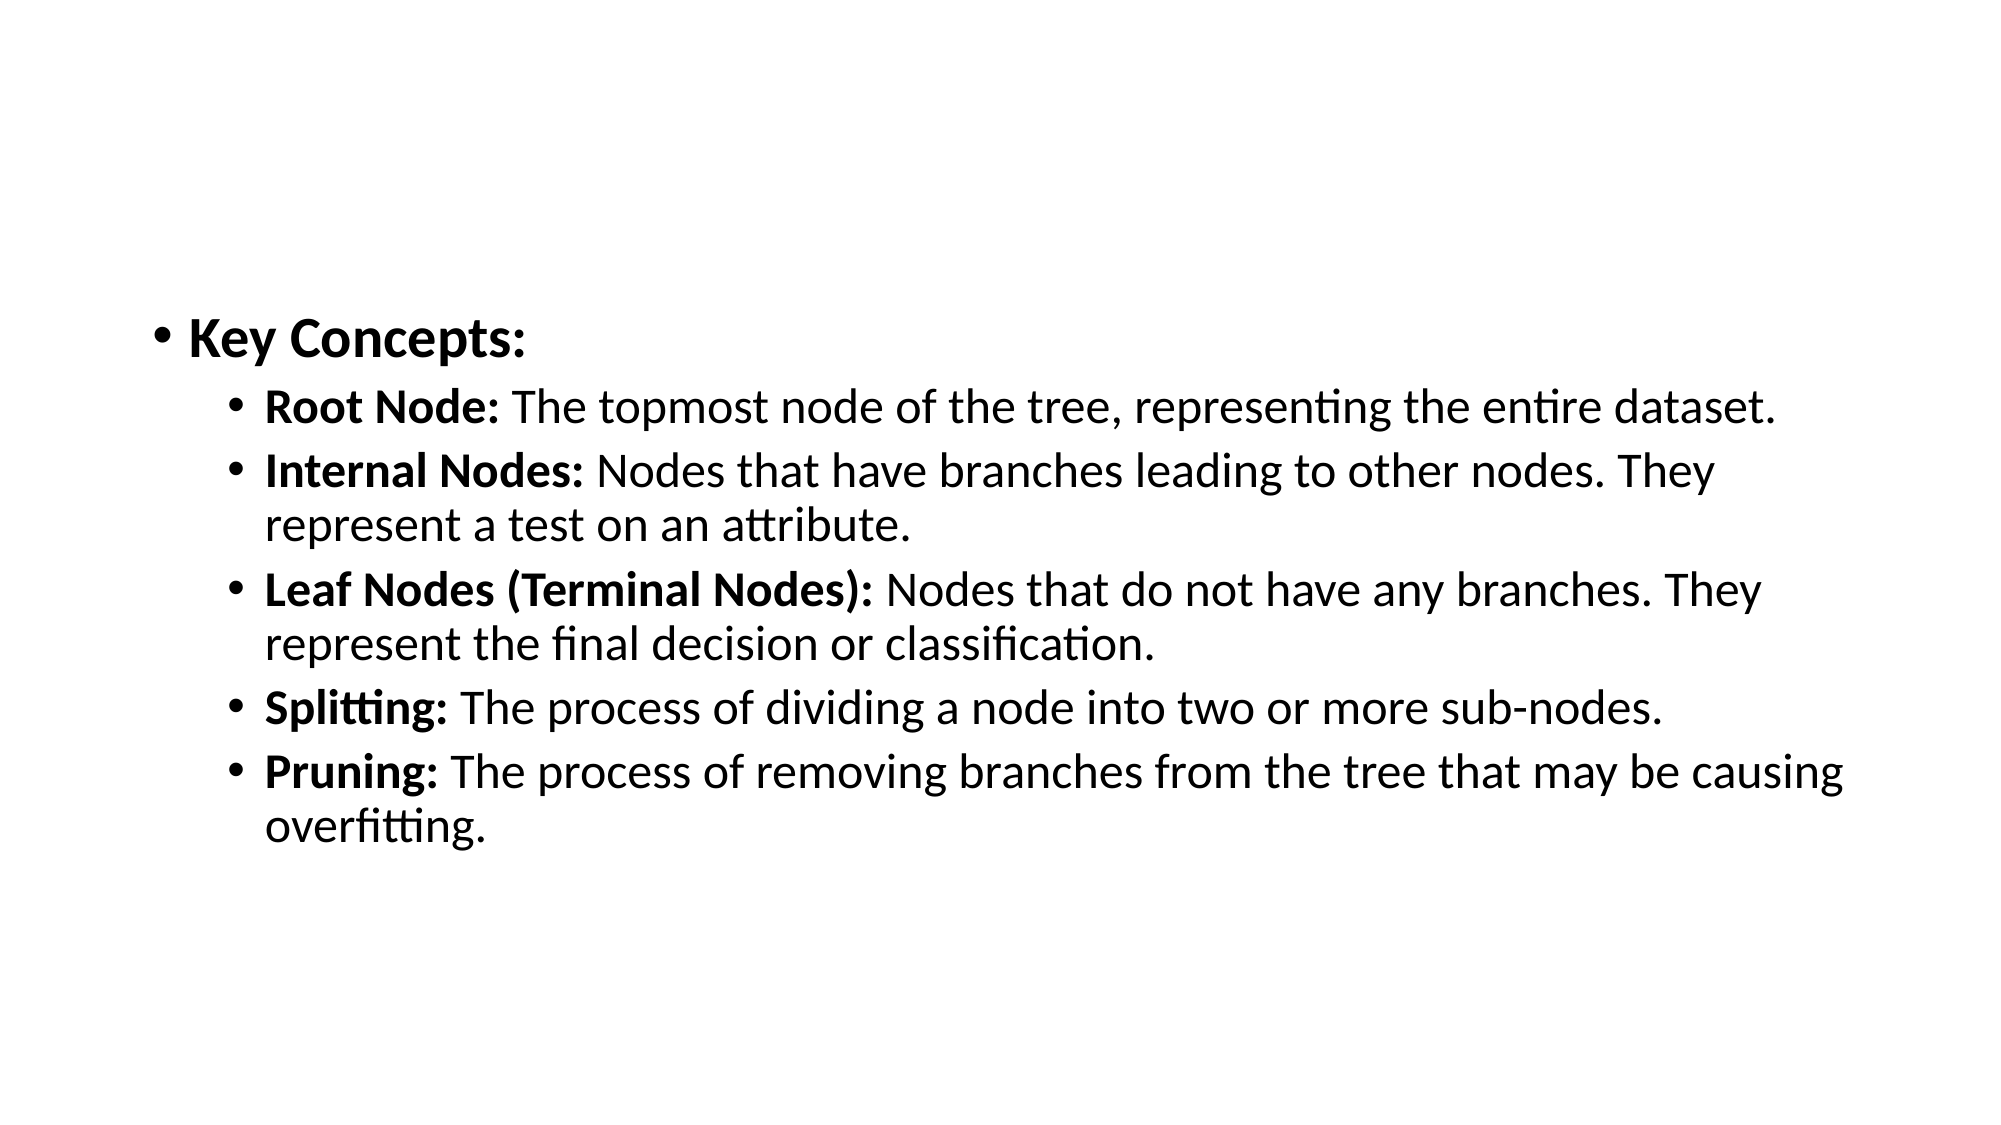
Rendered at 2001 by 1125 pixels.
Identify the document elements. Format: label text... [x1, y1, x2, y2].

list Key Concepts: Root Node: The topmost node of the tree, representing the entire dataset. Internal Nodes: Nodes that have branches leading to other nodes. They represent a test on an attribute. Leaf Nodes (Terminal Nodes): Nodes that do not have any branches. They represent the final decision or classification. Splitting: The process of dividing a node into two or more sub-nodes. Pruning: The process of removing branches from the tree that may be causing overfitting. [137, 299, 1863, 1014]
